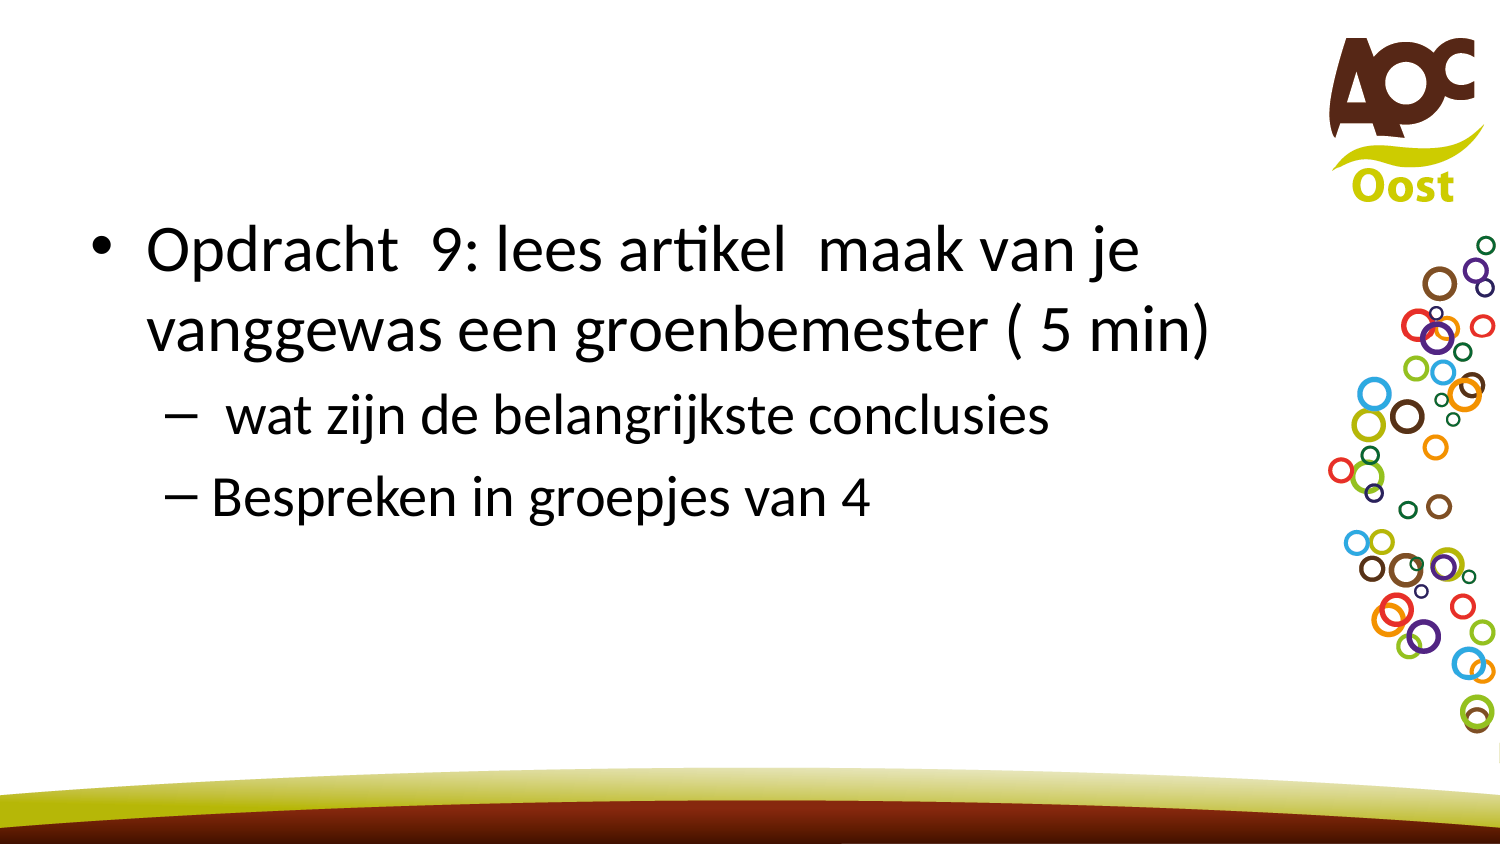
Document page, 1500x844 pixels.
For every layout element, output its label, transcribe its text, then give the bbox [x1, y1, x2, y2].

picture [0, 0, 1500, 844]
list Opdracht 9: lees artikel maak van je vanggewas een groenbemester ( 5 min) wat zijn de belangrijkste conclusies Bespreken in groepjes van 4 [75, 196, 1425, 754]
